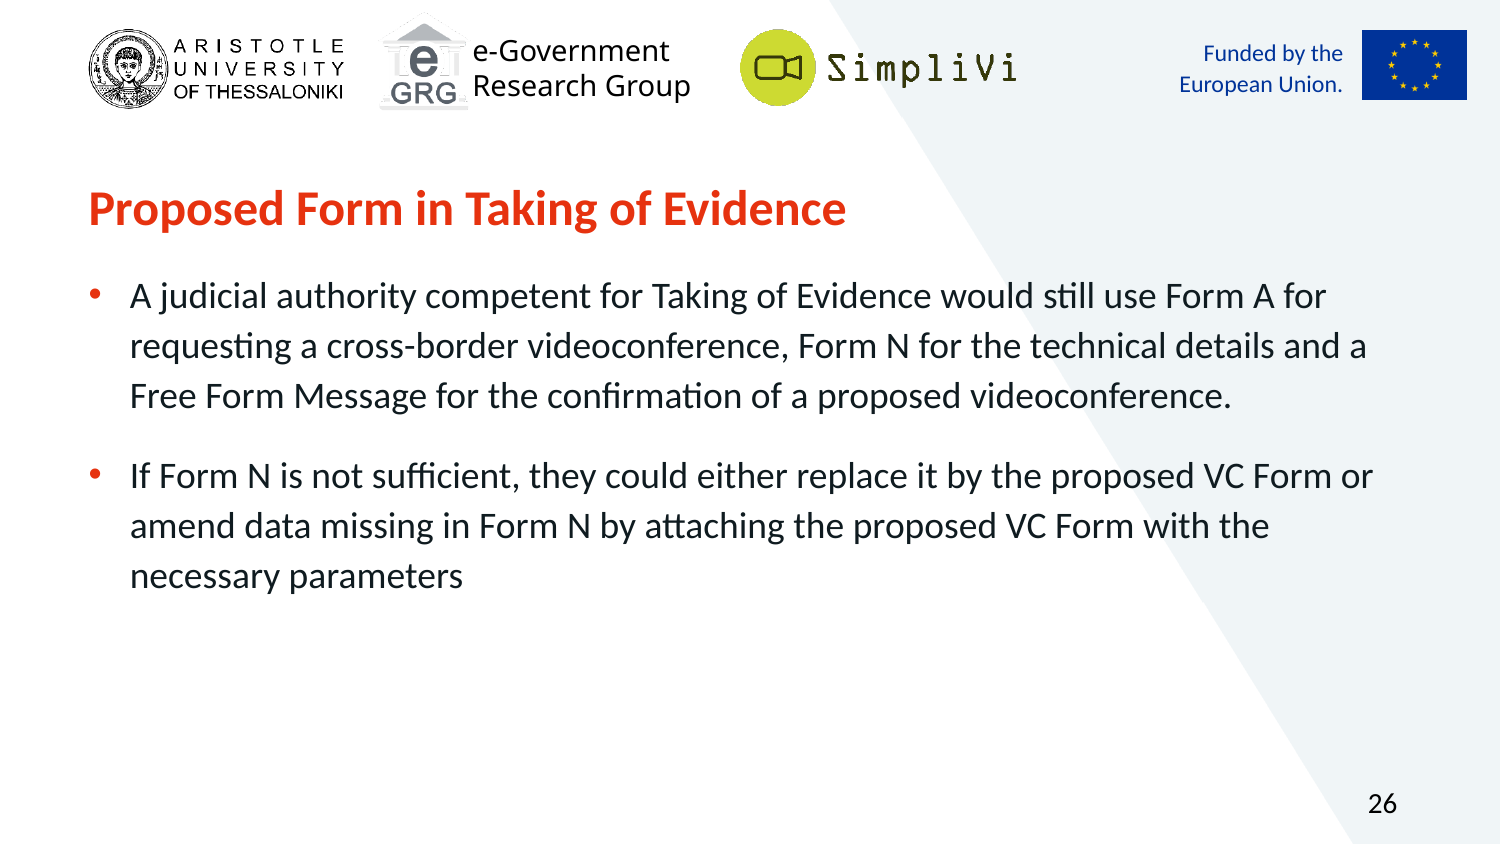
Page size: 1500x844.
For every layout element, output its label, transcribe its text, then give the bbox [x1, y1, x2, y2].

title Proposed Form in Taking of Evidence [88, 173, 1398, 266]
list A judicial authority competent for Taking of Evidence would still use Form A for requesting a cross-border videoconference, Form N for the technical details and a Free Form Message for the confirmation of a proposed videoconference. If Form N is not sufficient, they could either replace it by the proposed VC Form or amend data missing in Form N by attaching the proposed VC Form with the necessary parameters [88, 266, 1398, 756]
slide_number 26 [1263, 785, 1398, 819]
picture [0, 0, 1500, 844]
